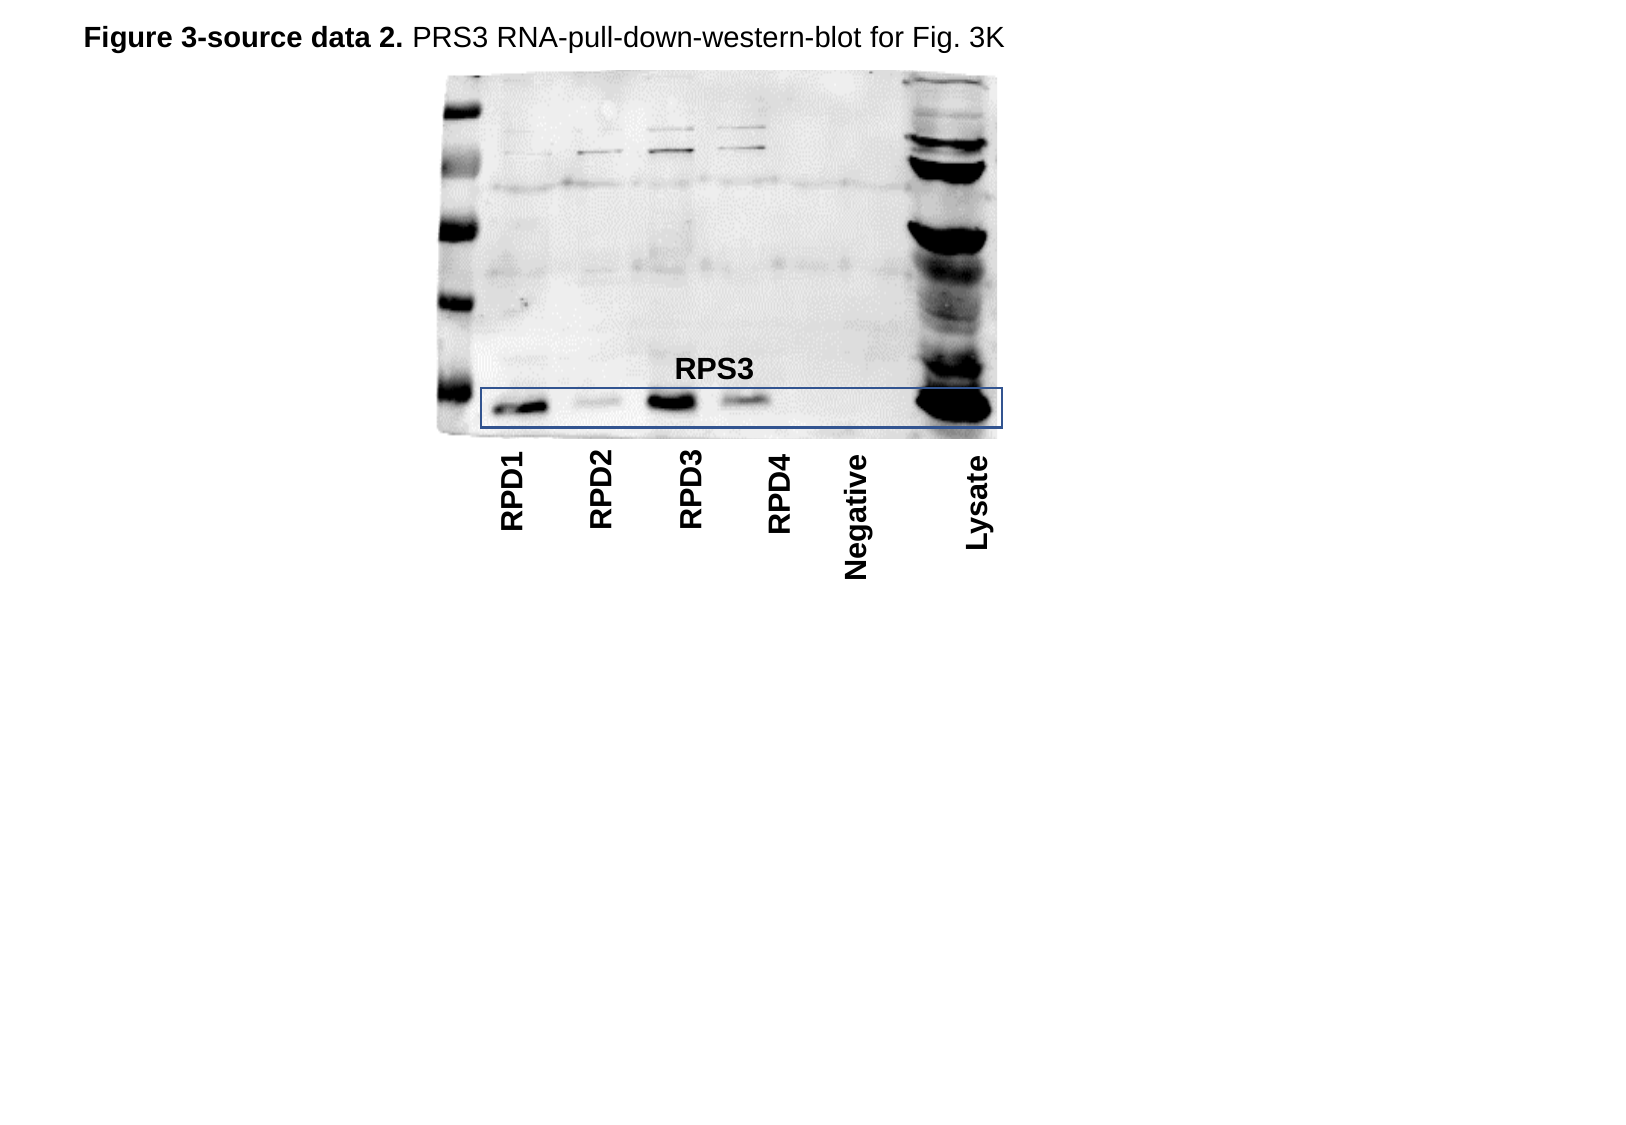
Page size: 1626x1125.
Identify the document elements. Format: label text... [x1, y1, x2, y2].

text_box Figure 3-source data 2. PRS3 RNA-pull-down-western-blot for Fig. 3K [69, 10, 1625, 61]
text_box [431, 70, 1002, 439]
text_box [484, 433, 1002, 597]
